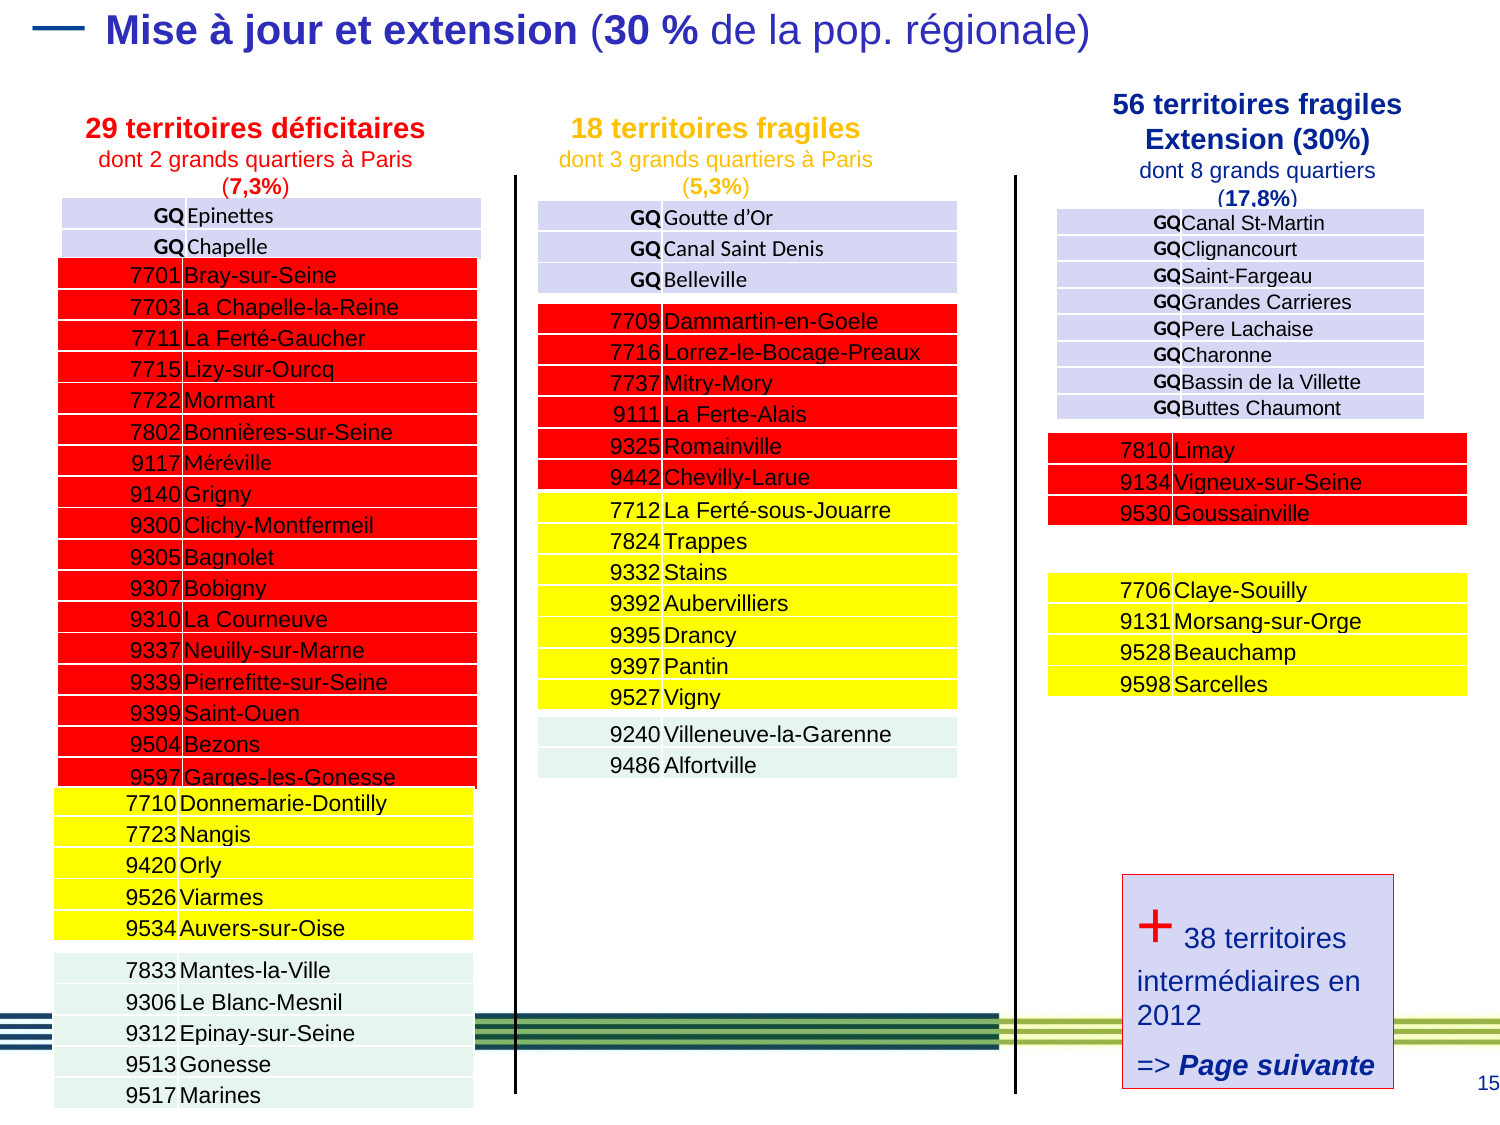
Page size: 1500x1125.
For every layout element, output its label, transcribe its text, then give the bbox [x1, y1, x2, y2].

table_cell 7711 [58, 321, 182, 350]
table_cell 9399 [58, 696, 182, 725]
table_cell 9526 [54, 879, 177, 909]
table_cell Clichy-Montfermeil [183, 508, 477, 538]
table_cell La Ferte-Alais [663, 397, 957, 427]
table_cell 9442 [538, 460, 661, 489]
table_cell 9306 [54, 984, 177, 1014]
table_cell 9111 [538, 397, 661, 427]
table_cell 9534 [54, 911, 177, 940]
table_cell 9486 [538, 748, 661, 778]
table_cell 9420 [54, 848, 177, 878]
table_header 7709 [538, 304, 661, 333]
text_box 18 territoires fragiles dont 3 grands quartiers à Paris (5,3%) [515, 102, 917, 207]
table_cell 9597 [58, 758, 182, 786]
table_cell Bobigny [183, 571, 477, 600]
table_cell La Ferté-Gaucher [183, 321, 477, 350]
table_cell 7722 [58, 383, 182, 413]
table_cell Viarmes [179, 879, 473, 909]
table_cell GQ [1057, 395, 1180, 419]
table_cell 9310 [58, 602, 182, 632]
table_cell 9504 [58, 727, 182, 756]
table_header 7706 [1048, 573, 1172, 602]
table_cell 9312 [54, 1016, 177, 1045]
table_cell Chevilly-Larue [663, 460, 957, 489]
table_cell Morsang-sur-Orge [1173, 604, 1467, 633]
table_cell Bezons [183, 727, 477, 756]
table_cell Gonesse [179, 1047, 473, 1076]
table_cell GQ [1057, 262, 1180, 287]
table_cell Le Blanc-Mesnil [179, 984, 473, 1014]
table_cell Belleville [663, 263, 957, 293]
table_cell Trappes [663, 524, 957, 553]
table_cell Orly [179, 848, 473, 878]
table_cell Mitry-Mory [663, 366, 957, 395]
table_header 7833 [54, 953, 177, 983]
table_header 7810 [1048, 433, 1172, 463]
table_header 7701 [58, 258, 182, 288]
table_header Canal St-Martin [1182, 209, 1424, 234]
table_cell Grigny [183, 477, 477, 507]
table_cell Neuilly-sur-Marne [183, 633, 477, 663]
table_cell GQ [538, 263, 661, 293]
table_cell Epinay-sur-Seine [179, 1016, 473, 1045]
text_box 56 territoires fragiles Extension (30%) dont 8 grands quartiers (17,8%) [1057, 78, 1459, 219]
table_cell Alfortville [663, 748, 957, 778]
table_header Villeneuve-la-Garenne [663, 717, 957, 746]
table_cell Stains [663, 555, 957, 584]
table_cell 9134 [1048, 465, 1172, 494]
table_cell Garges-les-Gonesse [183, 758, 477, 789]
table_cell 7737 [538, 366, 661, 395]
table_cell Buttes Chaumont [1182, 395, 1424, 419]
table_cell GQ [1057, 368, 1180, 393]
table_cell 7716 [538, 335, 661, 364]
table_cell La Chapelle-la-Reine [183, 290, 477, 319]
table_cell Romainville [663, 429, 957, 458]
table_cell Lorrez-le-Bocage-Preaux [663, 335, 957, 364]
table_cell 9307 [58, 571, 182, 600]
table_cell Bassin de la Villette [1182, 368, 1424, 393]
picture [1017, 999, 1122, 1063]
table_header Mantes-la-Ville [179, 953, 473, 983]
table_header Epinettes [187, 198, 481, 228]
table_cell Grandes Carrieres [1182, 289, 1424, 313]
table_cell 7703 [58, 290, 182, 319]
text_box + 38 territoires intermédiaires en 2012 => Page suivante [1122, 874, 1394, 1089]
table_cell 7824 [538, 524, 661, 553]
table_cell 9131 [1048, 604, 1172, 633]
table_cell 9527 [538, 680, 661, 709]
table_header Goutte d’Or [663, 201, 957, 230]
picture [32, 23, 85, 33]
table_header 9240 [538, 717, 661, 746]
text_box 29 territoires déficitaires dont 2 grands quartiers à Paris (7,3%) [54, 102, 457, 207]
picture [475, 999, 514, 1063]
table_cell Canal Saint Denis [663, 232, 957, 262]
table_header La Ferté-sous-Jouarre [663, 493, 957, 522]
table_cell Vigny [663, 680, 957, 709]
table_cell Méréville [183, 446, 477, 475]
table_cell Auvers-sur-Oise [179, 911, 473, 940]
table_cell GQ [62, 230, 185, 257]
table_cell Aubervilliers [663, 586, 957, 616]
table_cell Marines [179, 1078, 473, 1108]
table_cell GQ [1057, 342, 1180, 366]
table_cell Saint-Fargeau [1182, 262, 1424, 287]
table_cell GQ [538, 232, 661, 262]
table_cell 9325 [538, 429, 661, 458]
table_cell Goussainville [1173, 496, 1467, 525]
table_cell 9300 [58, 508, 182, 538]
table_cell 9598 [1048, 666, 1172, 696]
table_cell 9332 [538, 555, 661, 584]
table_cell GQ [1057, 315, 1180, 340]
table_cell 9305 [58, 540, 182, 569]
table_cell Chapelle [187, 230, 481, 259]
table_header GQ [62, 207, 185, 228]
table_header GQ [1057, 209, 1180, 234]
table_cell Mormant [183, 383, 477, 413]
table_cell 9117 [58, 446, 182, 475]
table_header 7712 [538, 493, 661, 522]
picture [0, 999, 52, 1063]
table_cell 9513 [54, 1047, 177, 1076]
table_header Limay [1173, 433, 1467, 463]
table_cell 9140 [58, 477, 182, 507]
picture [517, 999, 1014, 1063]
table_cell Bagnolet [183, 540, 477, 569]
table_cell 9517 [54, 1078, 177, 1108]
table_cell 9530 [1048, 496, 1172, 525]
table_cell 7715 [58, 352, 182, 382]
table_cell Lizy-sur-Ourcq [183, 352, 477, 382]
table_cell Sarcelles [1173, 666, 1467, 696]
table_cell GQ [1057, 289, 1180, 313]
table_cell 9337 [58, 633, 182, 663]
table_cell 9395 [538, 617, 661, 647]
table_cell Bonnières-sur-Seine [183, 415, 477, 444]
table_header Donnemarie-Dontilly [179, 788, 473, 815]
table_cell Clignancourt [1182, 236, 1424, 260]
text_box Mise à jour et extension (30 % de la pop. régionale) [17, 0, 1500, 73]
table_cell 7723 [54, 817, 177, 846]
picture [1394, 999, 1500, 1063]
table_cell Charonne [1182, 342, 1424, 366]
table_cell Drancy [663, 617, 957, 647]
table_cell La Courneuve [183, 602, 477, 632]
table_cell Pierrefitte-sur-Seine [183, 665, 477, 694]
table_cell 7802 [58, 415, 182, 444]
table_header GQ [538, 207, 661, 230]
table_cell Saint-Ouen [183, 696, 477, 725]
table_cell 9339 [58, 665, 182, 694]
table_header Bray-sur-Seine [183, 258, 477, 288]
table_cell Vigneux-sur-Seine [1173, 465, 1467, 494]
table_header 7710 [54, 788, 177, 815]
table_cell GQ [1057, 236, 1180, 260]
table_cell Beauchamp [1173, 635, 1467, 665]
table_cell Nangis [179, 817, 473, 846]
table_cell 9392 [538, 586, 661, 616]
table_cell 9397 [538, 649, 661, 678]
table_cell Pere Lachaise [1182, 315, 1424, 340]
table_cell 9528 [1048, 635, 1172, 665]
table_cell Pantin [663, 649, 957, 678]
table_header Dammartin-en-Goele [663, 304, 957, 333]
table_header Claye-Souilly [1173, 573, 1467, 602]
